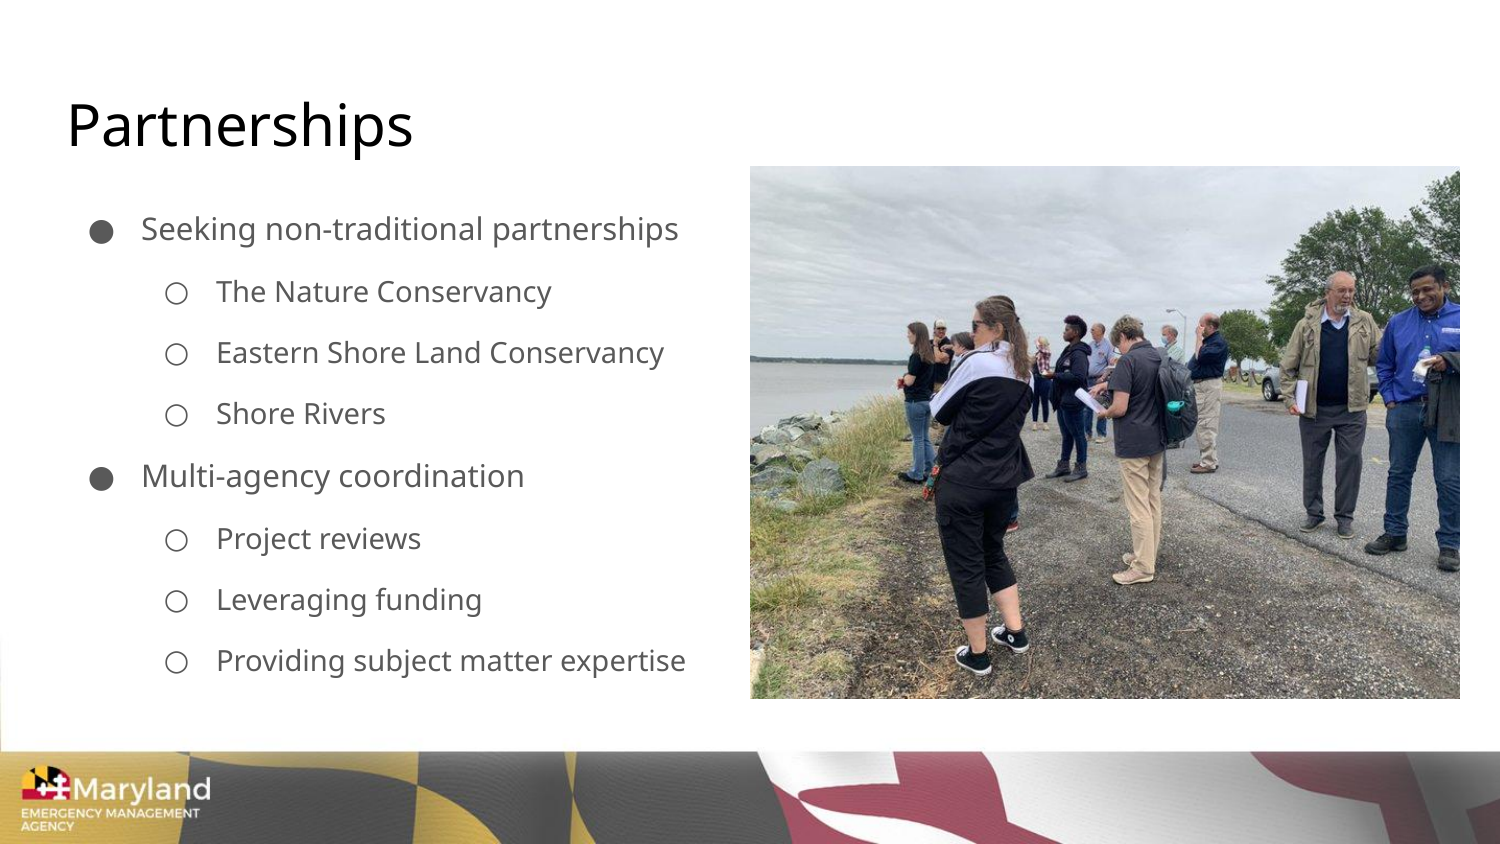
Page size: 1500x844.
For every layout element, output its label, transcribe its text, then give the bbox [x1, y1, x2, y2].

title Partnerships [51, 72, 1449, 167]
list Seeking non-traditional partnerships The Nature Conservancy Eastern Shore Land Conservancy Shore Rivers Multi-agency coordination Project reviews Leveraging funding Providing subject matter expertise [51, 189, 741, 750]
picture [0, 0, 1500, 844]
